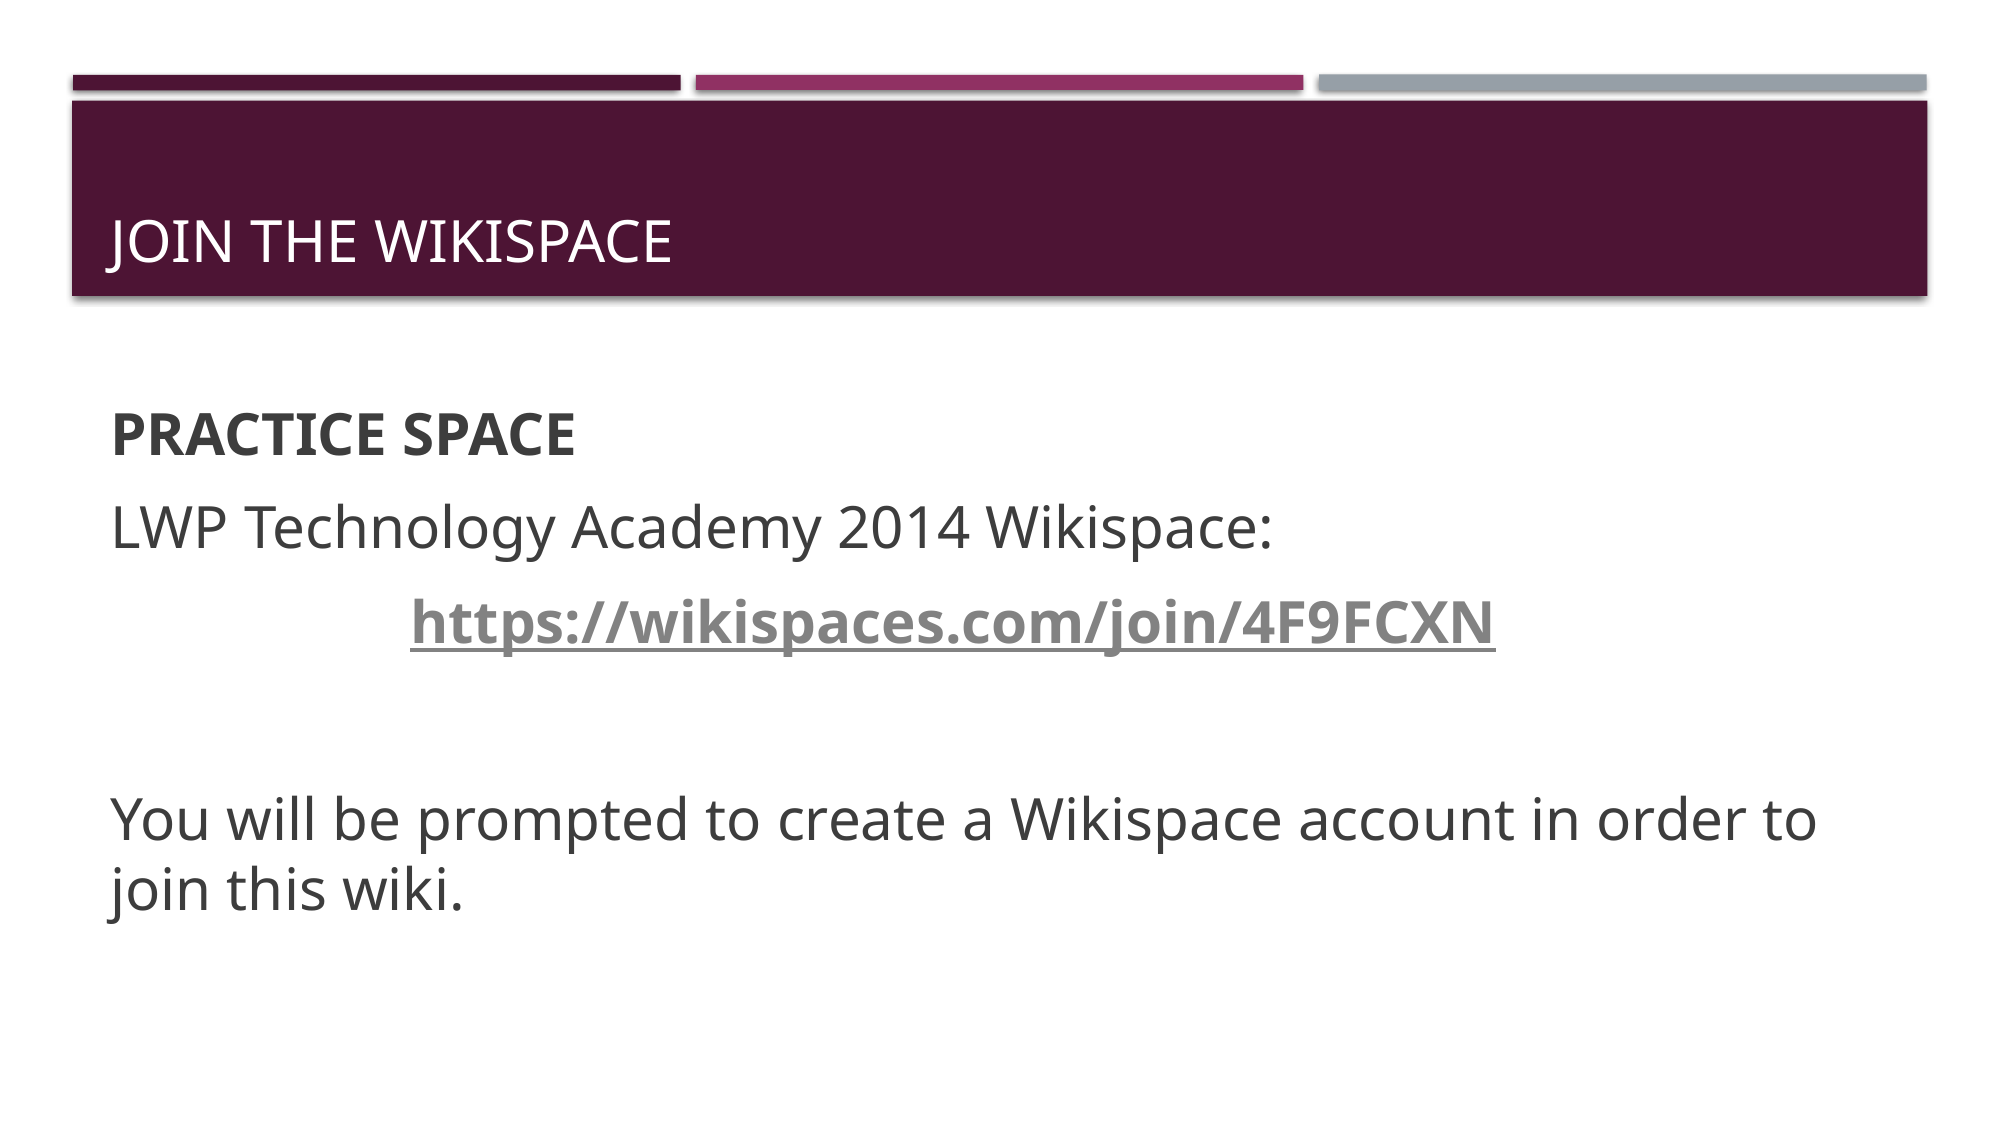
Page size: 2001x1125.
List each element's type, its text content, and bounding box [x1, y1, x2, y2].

list PRACTICE SPACE LWP Technology Academy 2014 Wikispace: https://wikispaces.com/join/4F9FCXN You will be prompted to create a Wikispace account in order to join this wiki. [95, 357, 1905, 962]
title Join the wikispace [95, 115, 1905, 282]
